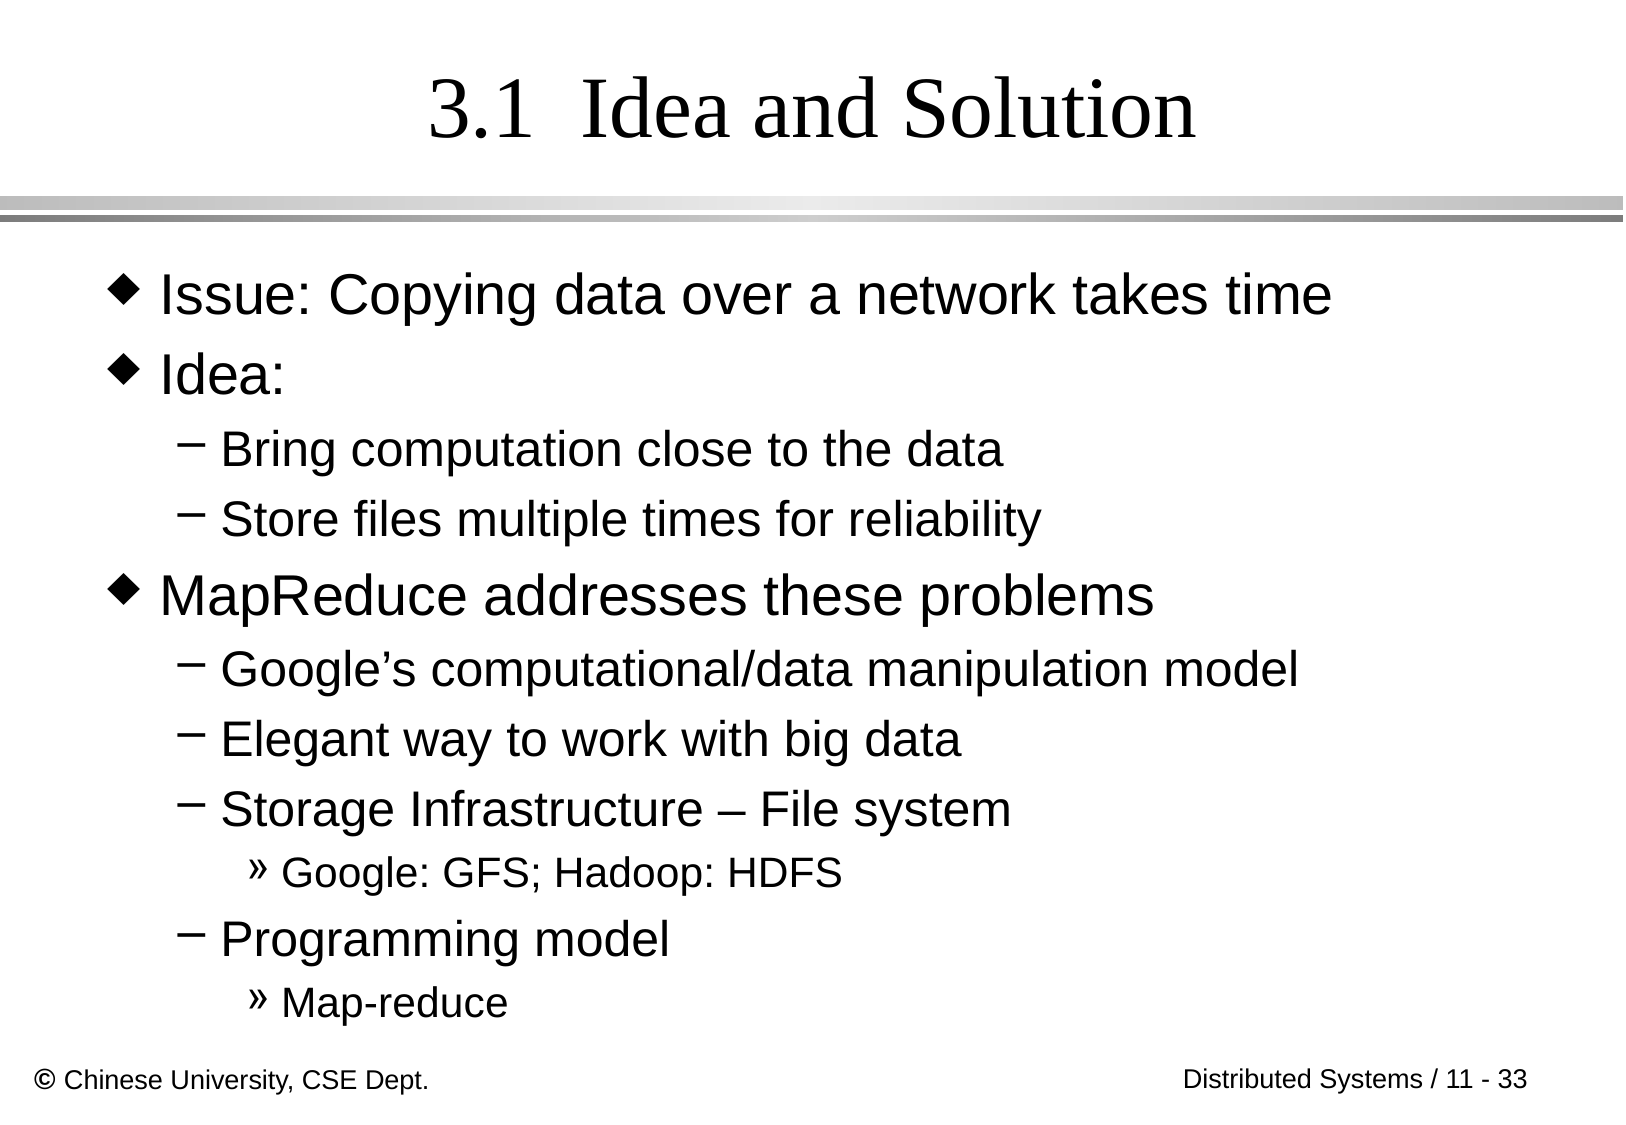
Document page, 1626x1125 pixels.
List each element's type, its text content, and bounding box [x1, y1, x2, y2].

title 3.1 Idea and Solution [50, 62, 1575, 163]
list Issue: Copying data over a network takes time Idea: Bring computation close to the data Store files multiple times for reliability MapReduce addresses these problems Google’s computational/data manipulation model Elegant way to work with big data Storage Infrastructure – File system Google: GFS; Hadoop: HDFS Programming model Map-reduce [92, 249, 1506, 1038]
